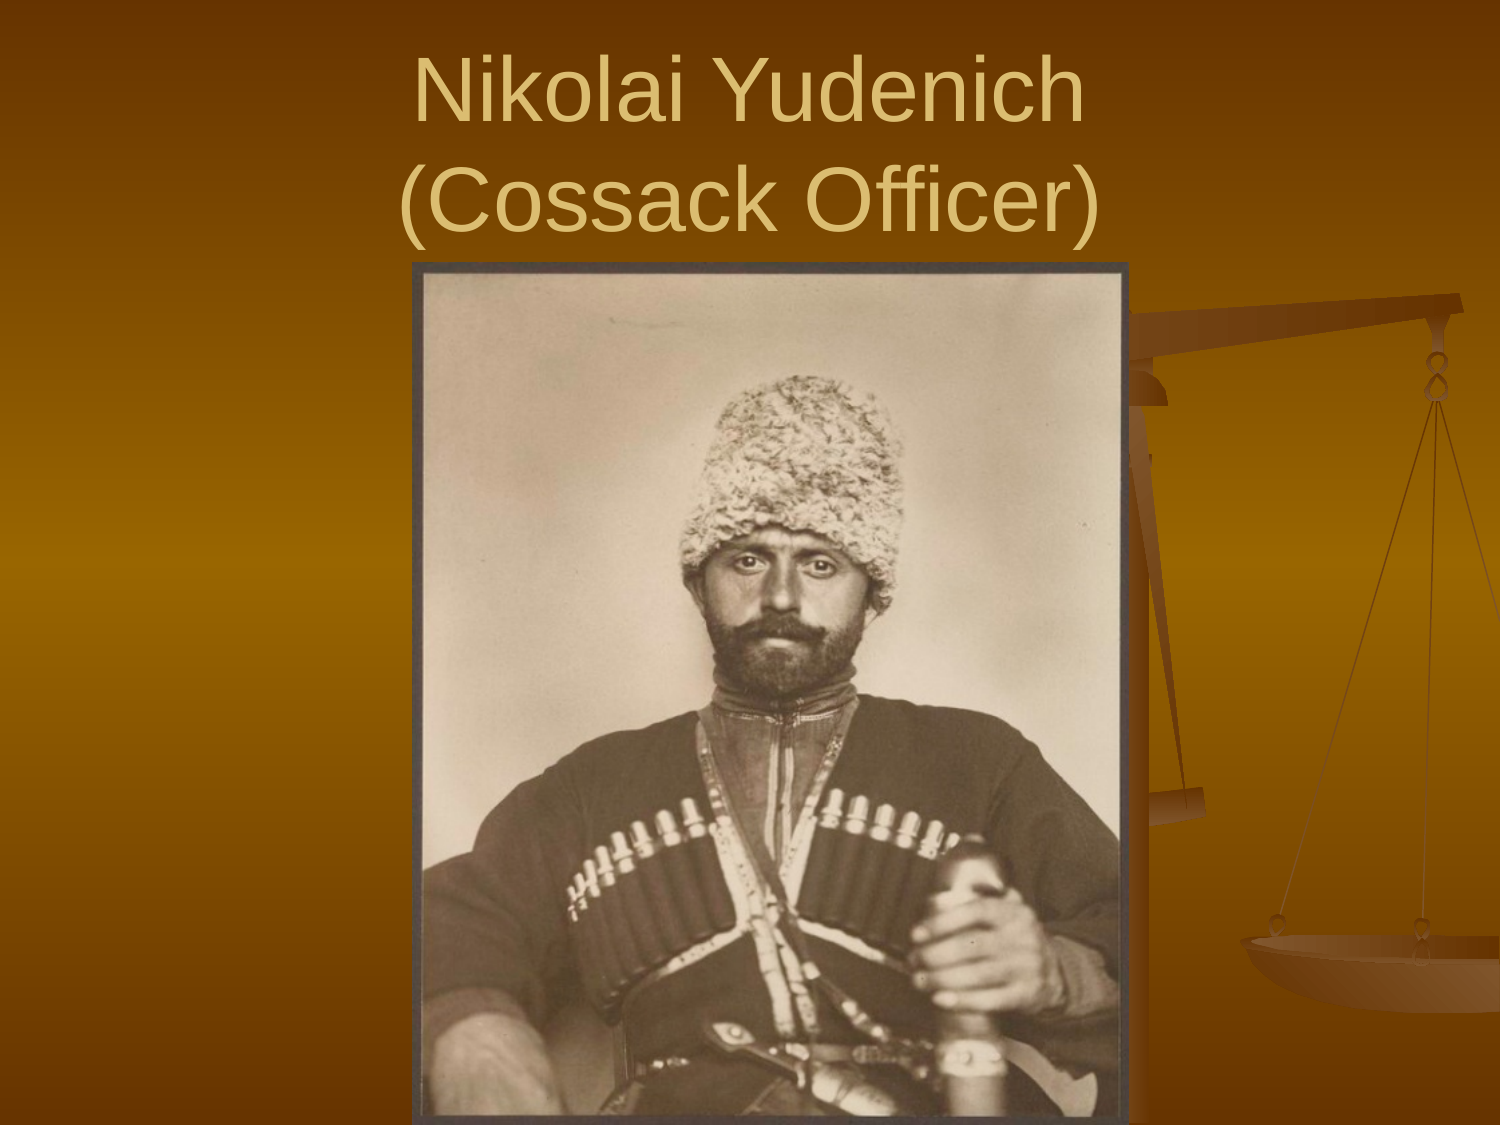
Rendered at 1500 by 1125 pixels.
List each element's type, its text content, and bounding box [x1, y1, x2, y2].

picture [412, 262, 1129, 1125]
title Nikolai Yudenich (Cossack Officer) [74, 45, 1426, 234]
